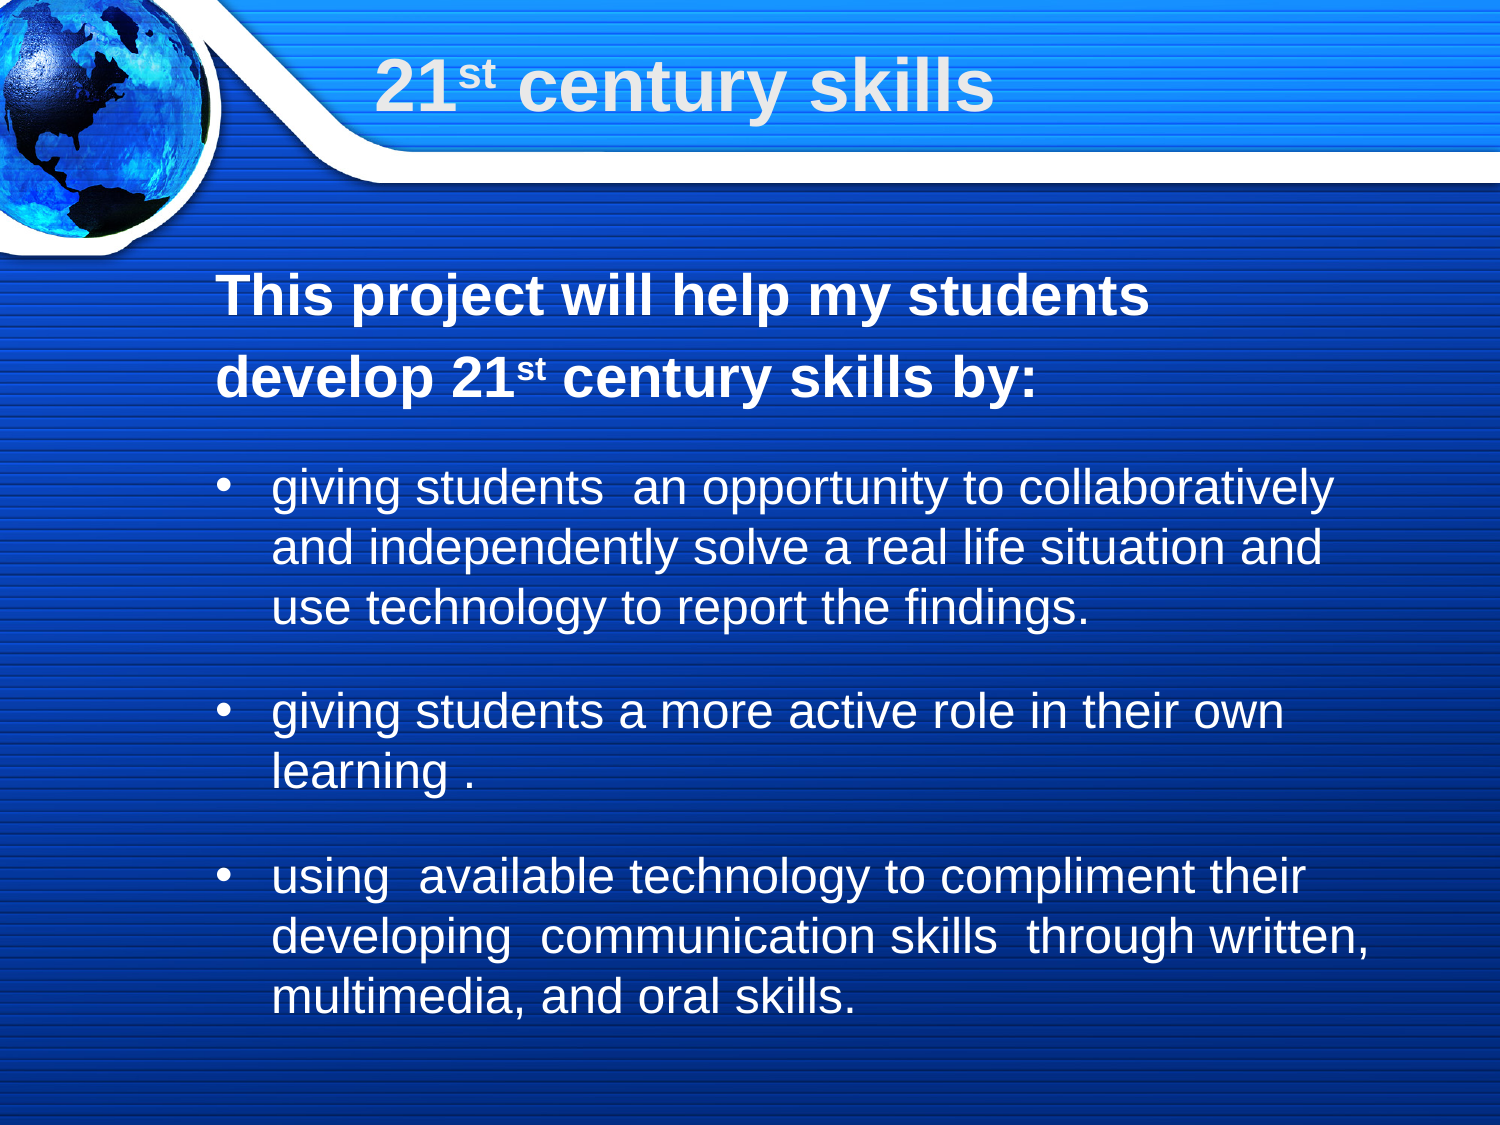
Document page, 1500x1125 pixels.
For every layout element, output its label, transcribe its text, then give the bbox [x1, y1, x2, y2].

picture [5, 51, 14, 64]
title 21st century skills [359, 24, 1500, 138]
list This project will help my students develop 21st century skills by: giving students an opportunity to collaboratively and independently solve a real life situation and use technology to report the findings. giving students a more active role in their own learning . using available technology to compliment their developing communication skills through written, multimedia, and oral skills. [199, 249, 1438, 1125]
picture [0, 0, 1500, 1125]
